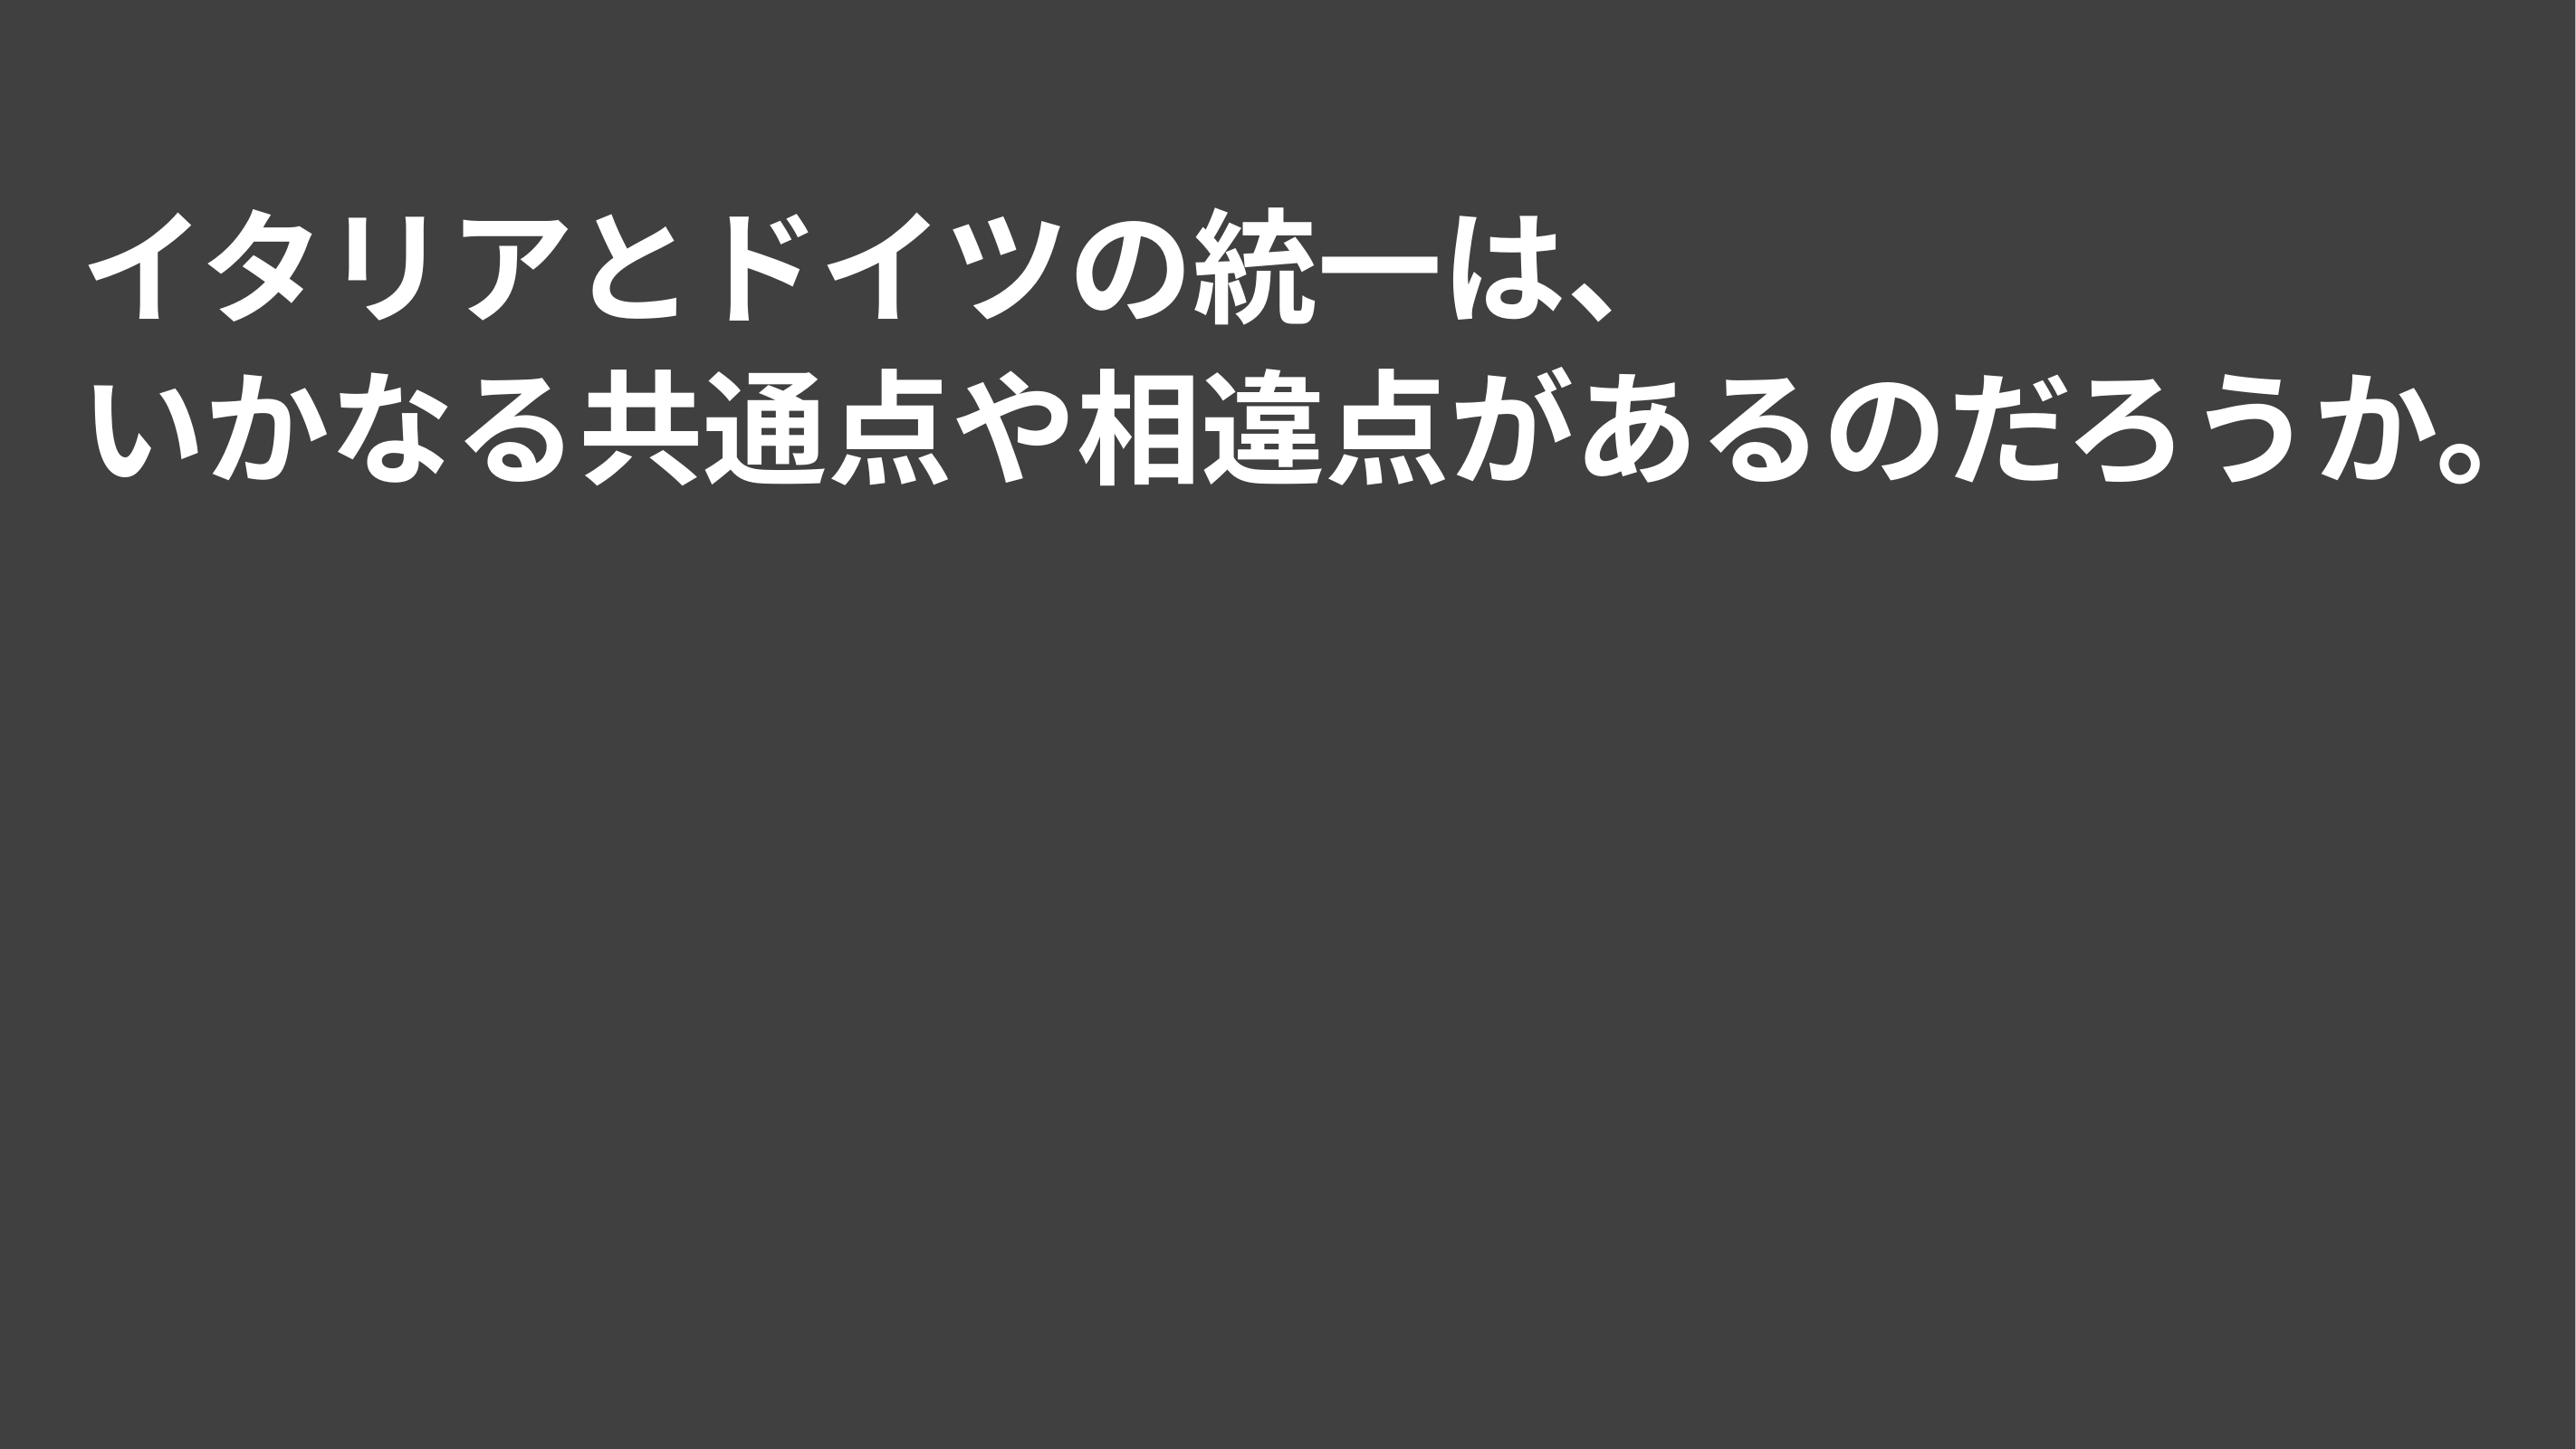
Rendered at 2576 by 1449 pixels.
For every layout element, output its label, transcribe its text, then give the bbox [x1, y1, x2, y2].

list イタリアとドイツの統一は、 いかなる共通点や相違点があるのだろうか。 [67, 198, 2546, 1049]
